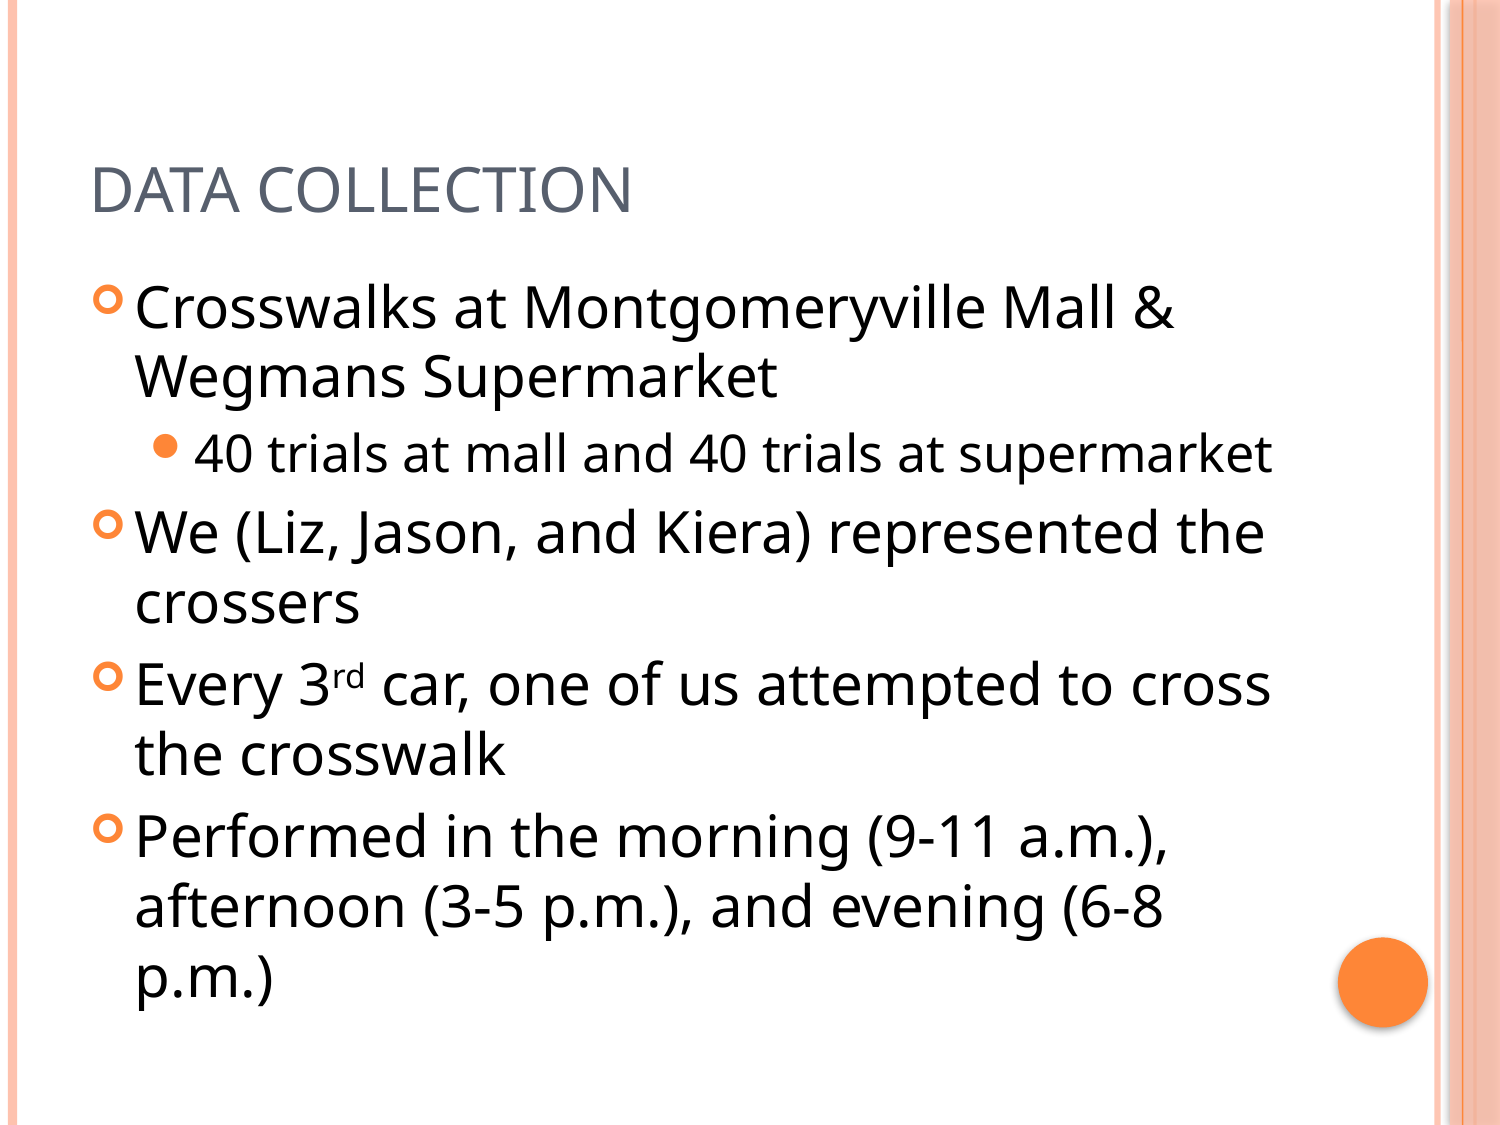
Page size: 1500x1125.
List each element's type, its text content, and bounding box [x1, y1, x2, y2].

title Data Collection [75, 45, 1300, 233]
list Crosswalks at Montgomeryville Mall & Wegmans Supermarket 40 trials at mall and 40 trials at supermarket We (Liz, Jason, and Kiera) represented the crossers Every 3rd car, one of us attempted to cross the crosswalk Performed in the morning (9-11 a.m.), afternoon (3-5 p.m.), and evening (6-8 p.m.) [75, 262, 1300, 1062]
